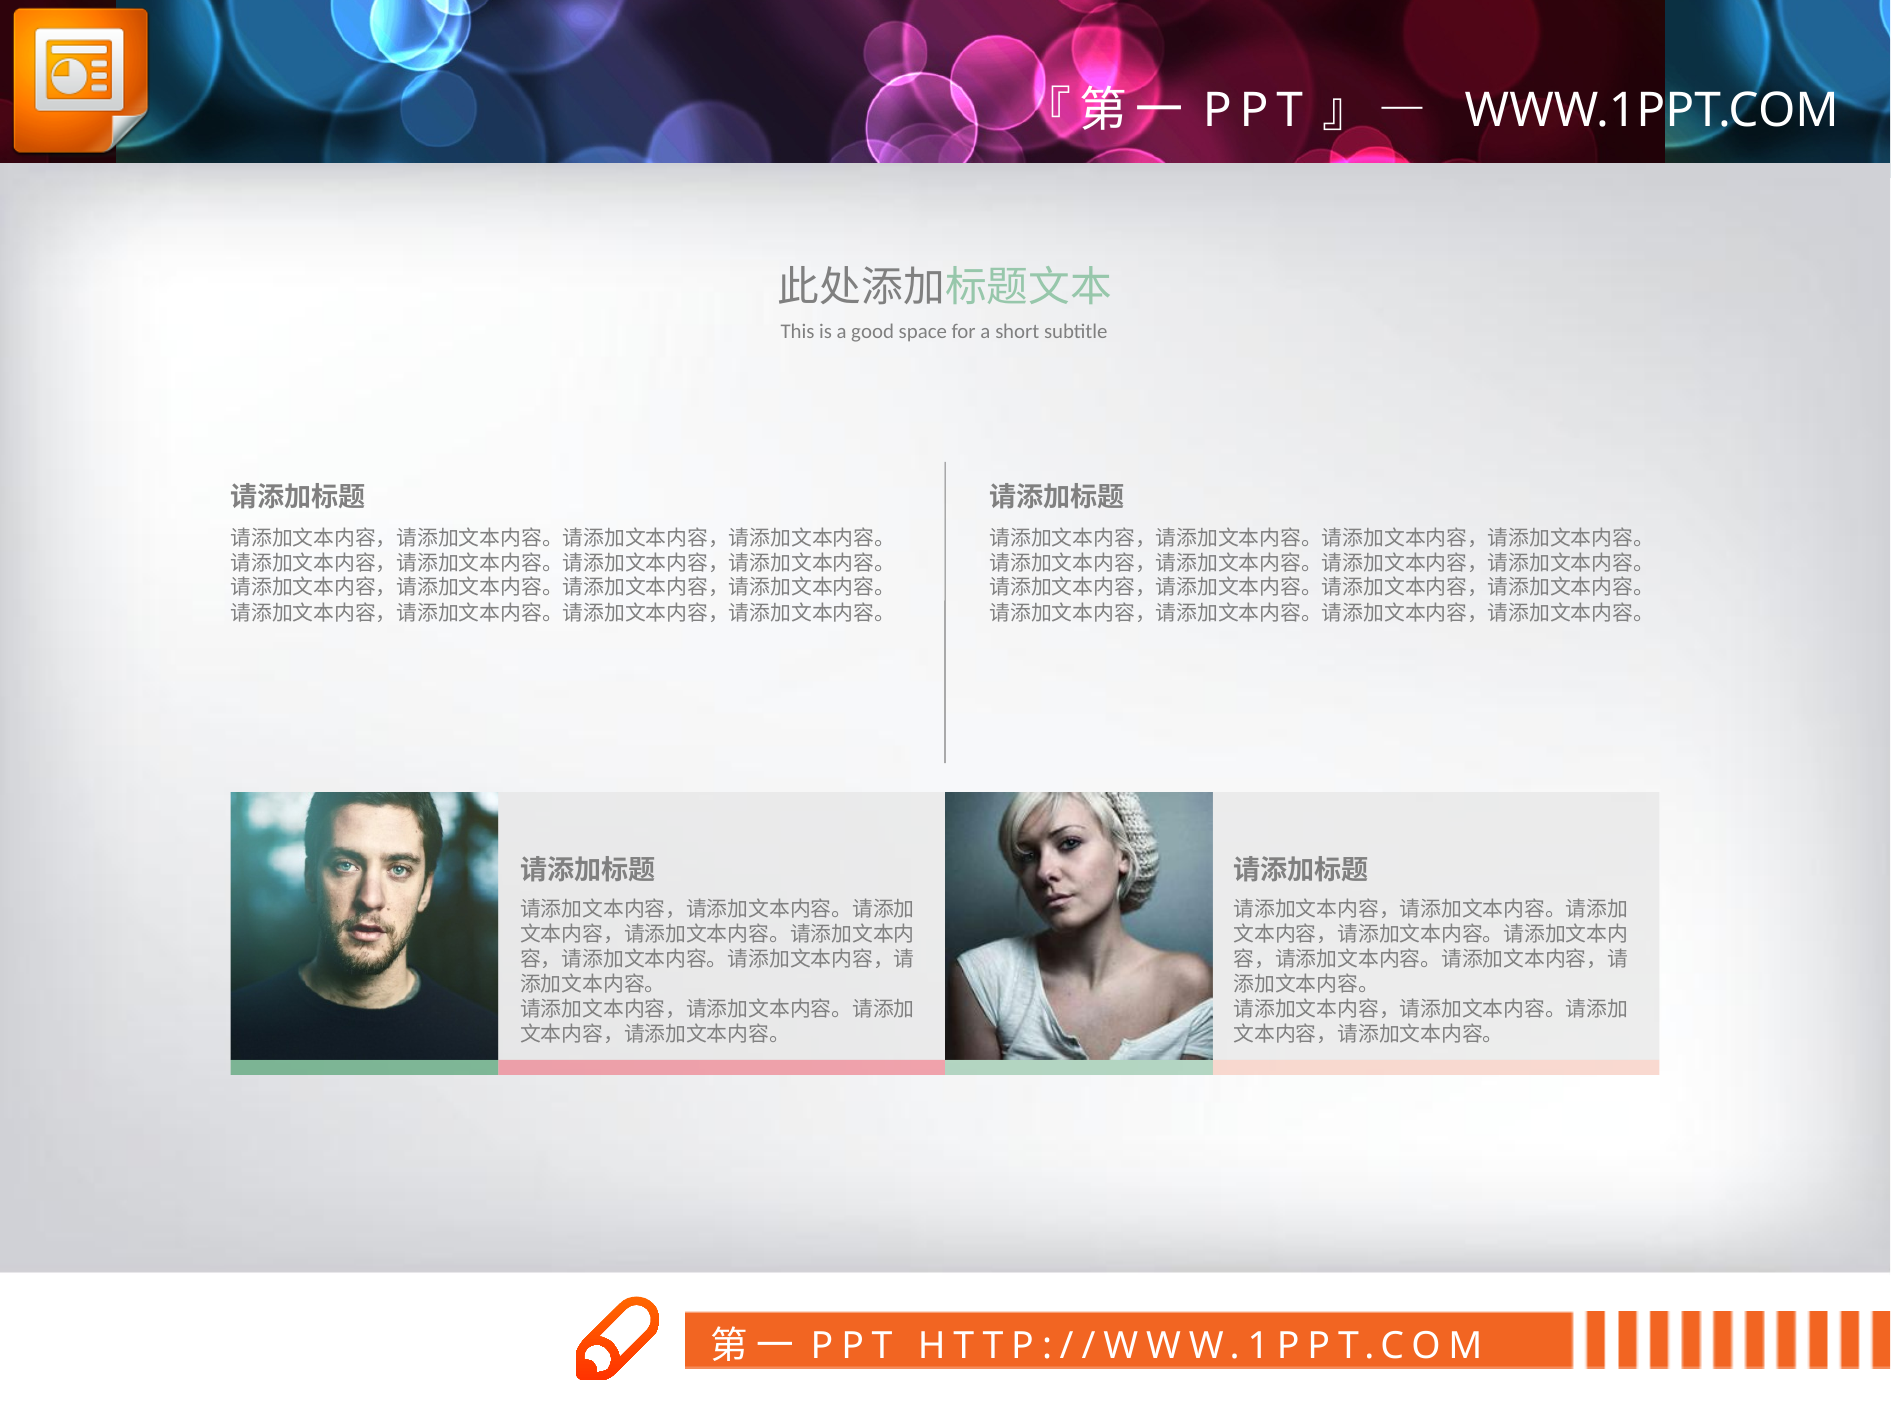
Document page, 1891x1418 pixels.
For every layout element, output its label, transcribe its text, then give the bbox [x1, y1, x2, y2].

text_box [1212, 792, 1660, 1059]
text_box 请添加标题 [989, 479, 1284, 513]
text_box 此处添加标题文本 [758, 250, 1131, 320]
text_box 请添加文本内容，请添加文本内容。请添加文本内容，请添加文本内容。请添加文本内容，请添加文本内容。请添加文本内容，请添加文本内容。 请添加文本内容，请添加文本内容。请添加文本内容，请添加文本内容。 [520, 895, 924, 1071]
text_box [1212, 1059, 1660, 1075]
text_box 请添加文本内容，请添加文本内容。请添加文本内容，请添加文本内容。请添加文本内容，请添加文本内容。请添加文本内容，请添加文本内容。 请添加文本内容，请添加文本内容。请添加文本内容，请添加文本内容。 请添加文本内容，请添加文本内容。请添加文本内容，请添加文本内容。 [230, 524, 901, 650]
text_box This is a good space for a short subtitle [761, 307, 1127, 352]
text_box [945, 1059, 1212, 1075]
text_box [498, 1059, 945, 1075]
text_box 请添加标题 [1233, 852, 1528, 885]
text_box [945, 792, 1212, 1059]
text_box [230, 1059, 498, 1075]
picture [685, 1311, 1891, 1369]
text_box [498, 792, 945, 1059]
picture [0, 0, 1891, 1275]
text_box [230, 792, 498, 1059]
text_box 请添加标题 [230, 479, 525, 513]
text_box 请添加标题 [520, 852, 815, 885]
text_box 请添加文本内容，请添加文本内容。请添加文本内容，请添加文本内容。请添加文本内容，请添加文本内容。请添加文本内容，请添加文本内容。 请添加文本内容，请添加文本内容。请添加文本内容，请添加文本内容。 [1233, 895, 1638, 1071]
text_box 请添加文本内容，请添加文本内容。请添加文本内容，请添加文本内容。请添加文本内容，请添加文本内容。请添加文本内容，请添加文本内容。 请添加文本内容，请添加文本内容。请添加文本内容，请添加文本内容。 请添加文本内容，请添加文本内容。请添加文本内容，请添加文本内容。 [989, 524, 1660, 650]
